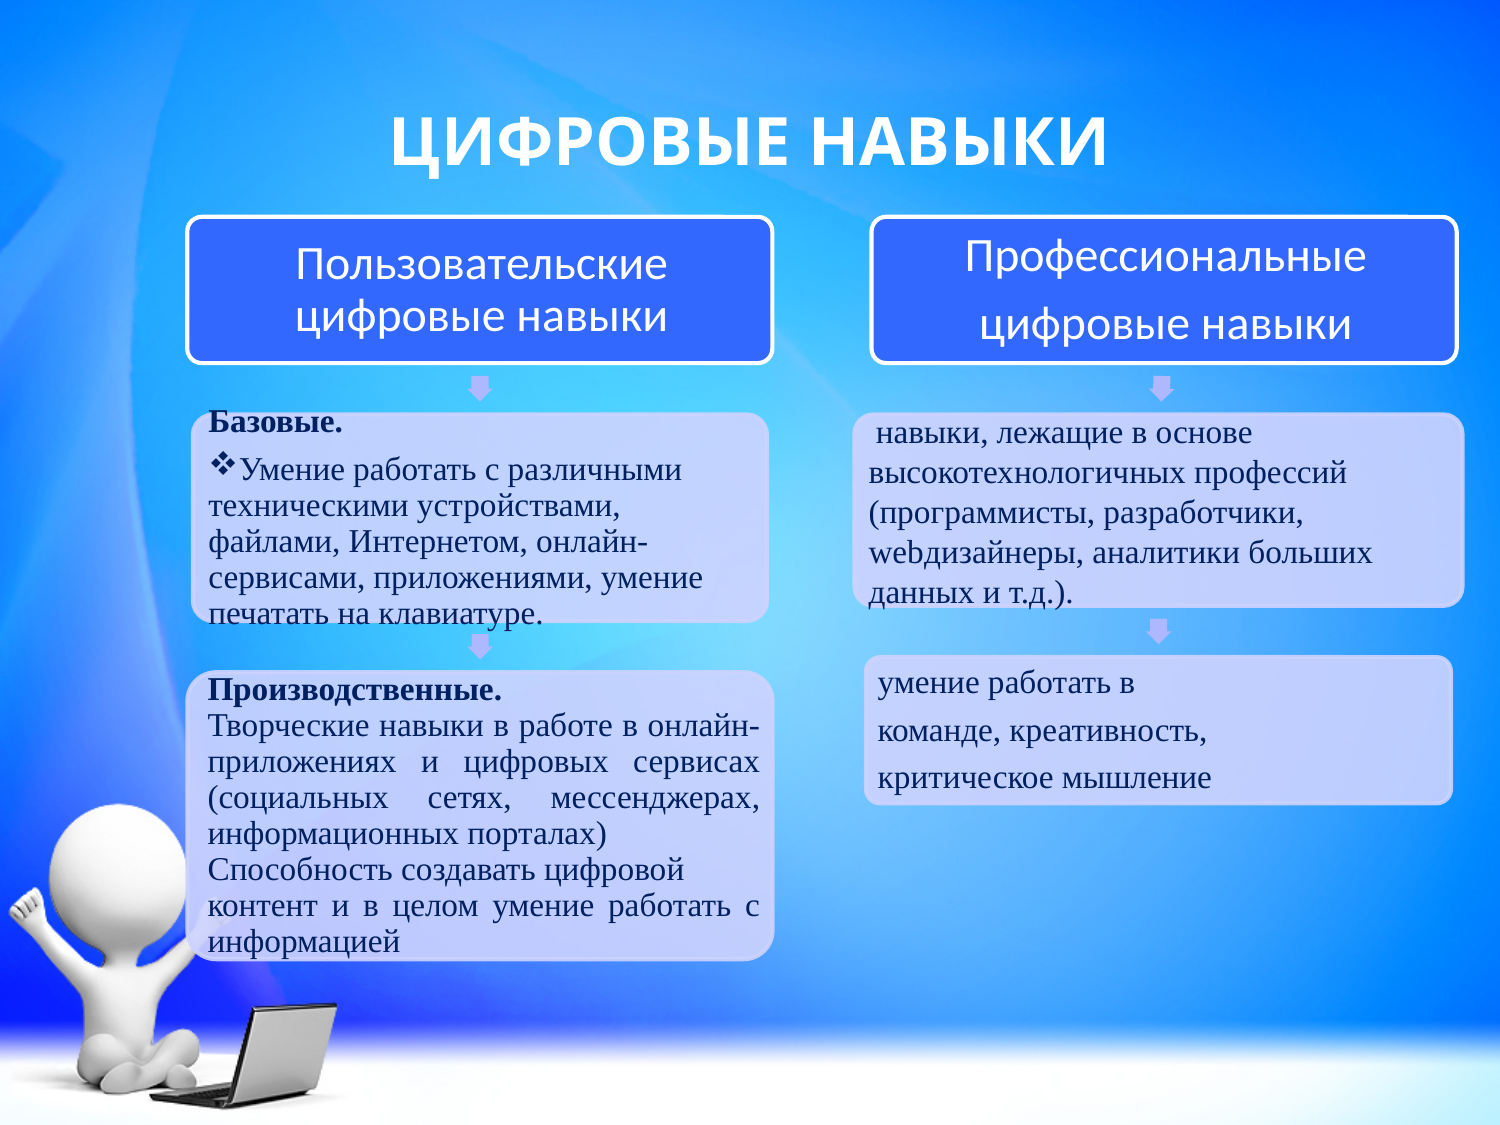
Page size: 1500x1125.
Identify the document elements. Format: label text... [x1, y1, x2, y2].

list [149, 216, 1500, 960]
picture [0, 0, 1500, 1125]
title ЦИФРОВЫЕ НАВЫКИ [75, 45, 1425, 233]
